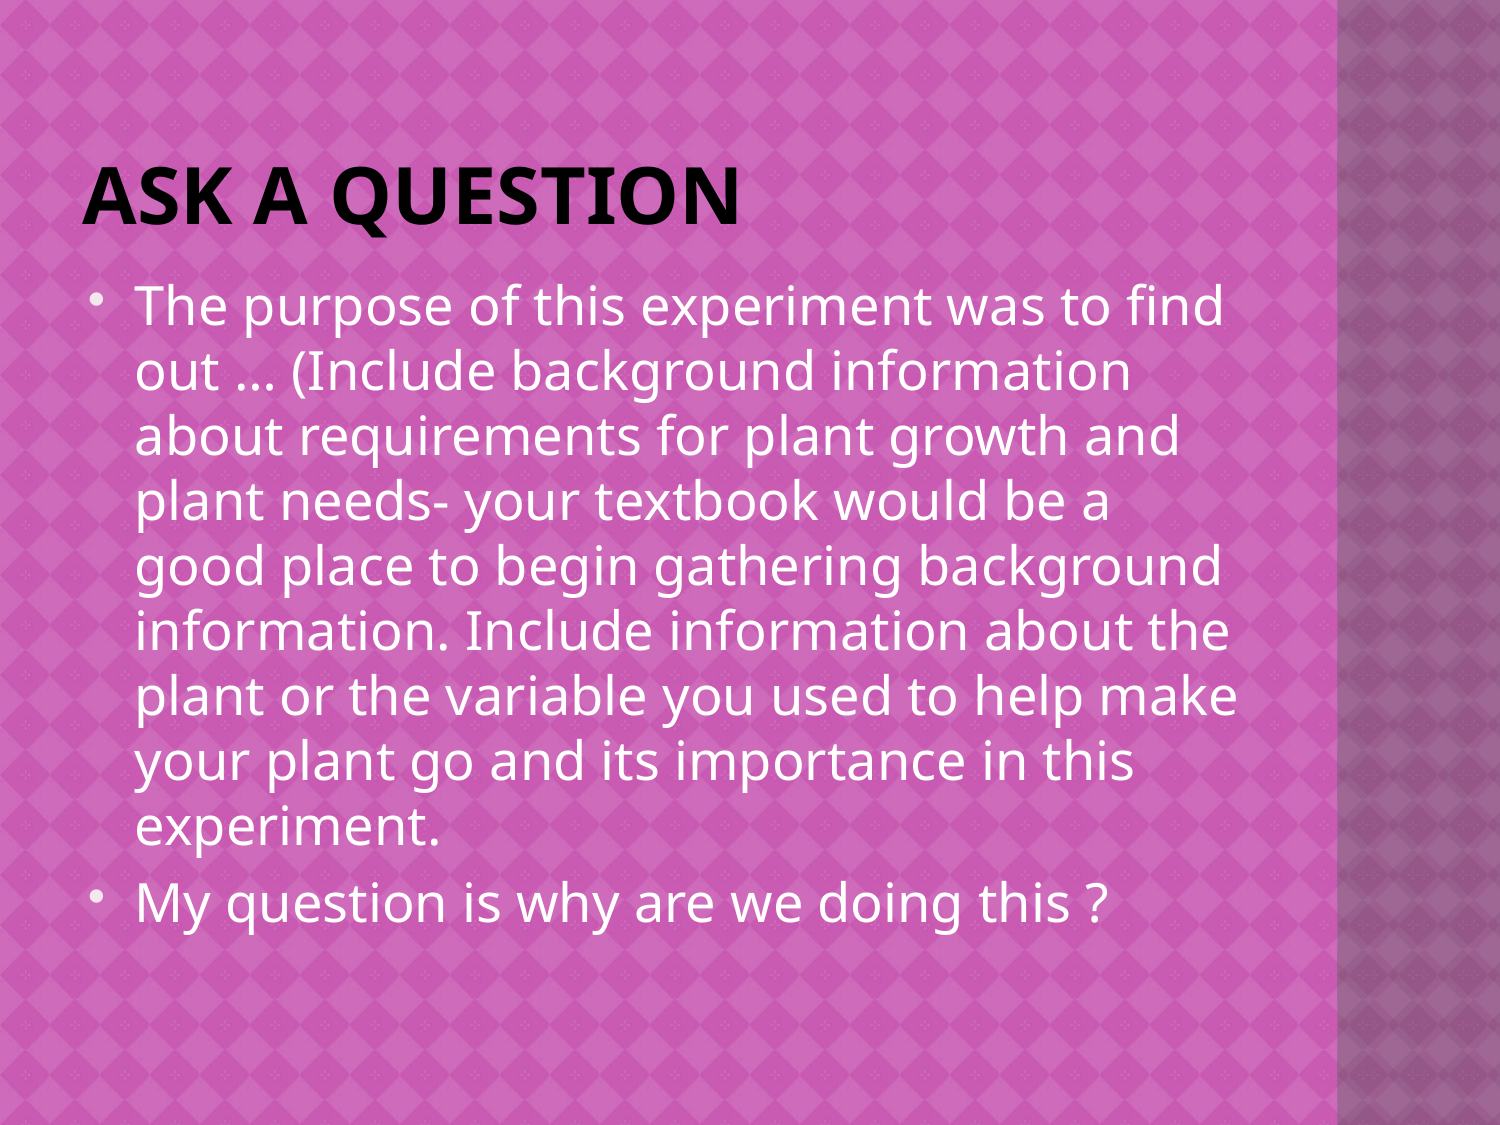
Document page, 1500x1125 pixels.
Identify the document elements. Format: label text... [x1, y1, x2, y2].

title Ask a Question [75, 52, 1263, 240]
list The purpose of this experiment was to find out … (Include background information about requirements for plant growth and plant needs- your textbook would be a good place to begin gathering background information. Include information about the plant or the variable you used to help make your plant go and its importance in this experiment. My question is why are we doing this ? [75, 264, 1263, 1059]
